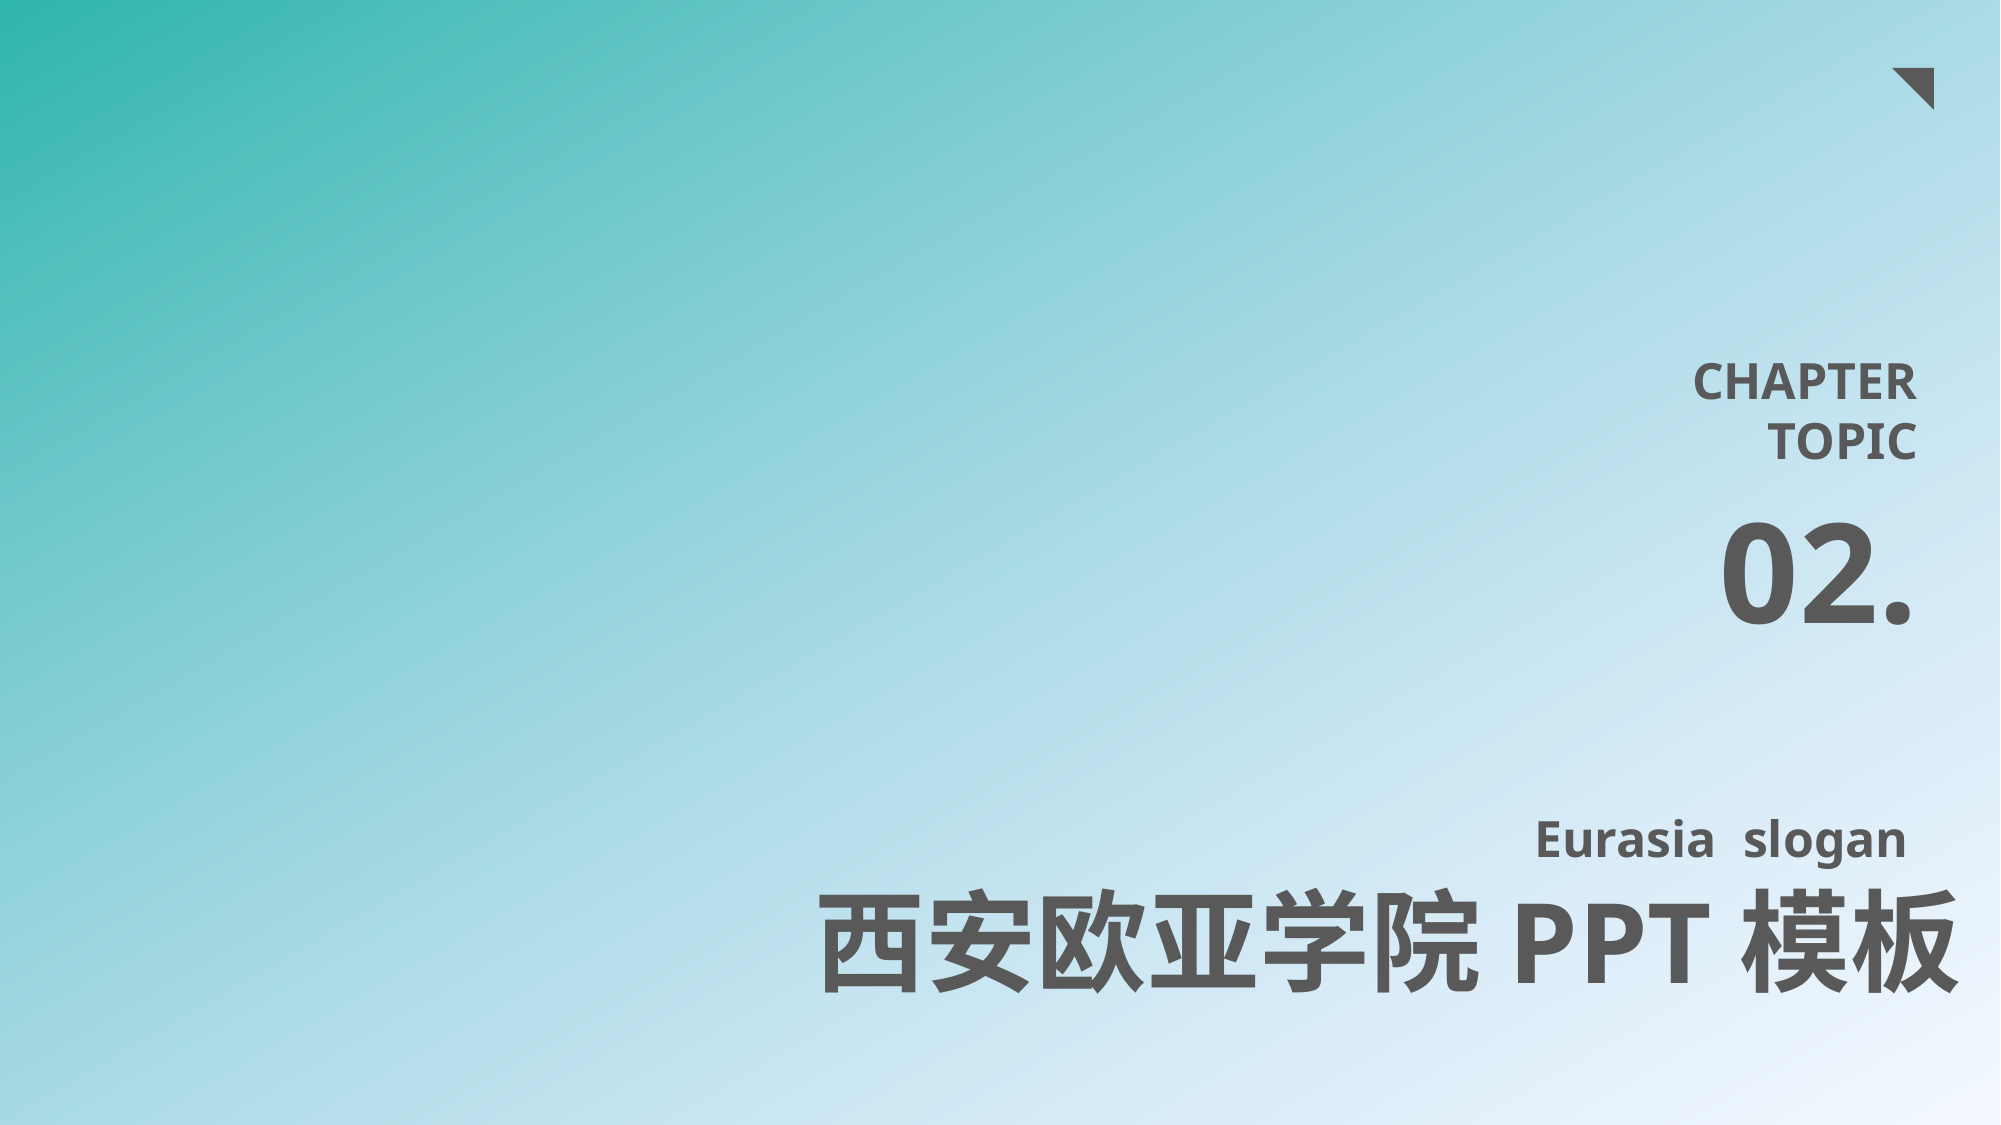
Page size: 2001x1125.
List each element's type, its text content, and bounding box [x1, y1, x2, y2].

text_box CHAPTER TOPIC [1633, 341, 1933, 477]
text_box 02. [1673, 476, 1933, 659]
text_box [1889, 66, 1936, 113]
text_box [0, 0, 2000, 1125]
text_box Eurasia slogan [1519, 800, 2000, 898]
text_box 西安欧亚学院PPT模板 [814, 880, 1966, 1098]
